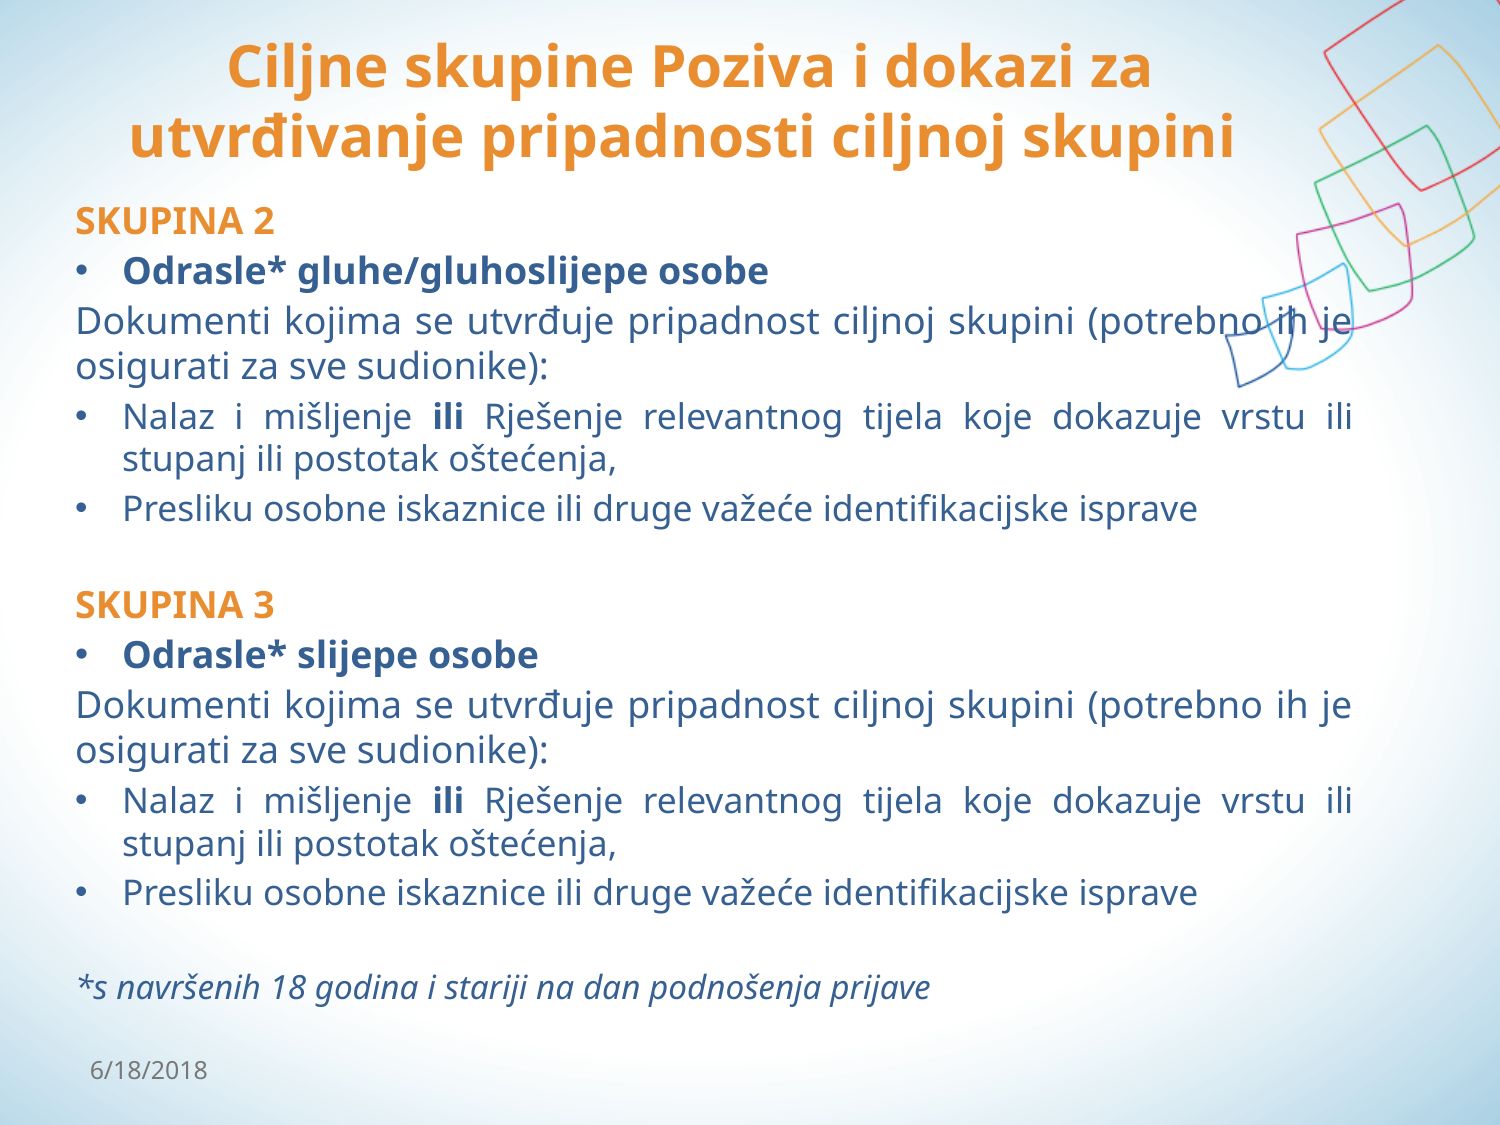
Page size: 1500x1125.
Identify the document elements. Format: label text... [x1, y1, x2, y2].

text_box SKUPINA 2 Odrasle* gluhe/gluhoslijepe osobe Dokumenti kojima se utvrđuje pripadnost ciljnoj skupini (potrebno ih je osigurati za sve sudionike): Nalaz i mišljenje ili Rješenje relevantnog tijela koje dokazuje vrstu ili stupanj ili postotak oštećenja, Presliku osobne iskaznice ili druge važeće identifikacijske isprave SKUPINA 3 Odrasle* slijepe osobe Dokumenti kojima se utvrđuje pripadnost ciljnoj skupini (potrebno ih je osigurati za sve sudionike): Nalaz i mišljenje ili Rješenje relevantnog tijela koje dokazuje vrstu ili stupanj ili postotak oštećenja, Presliku osobne iskaznice ili druge važeće identifikacijske isprave *s navršenih 18 godina i stariji na dan podnošenja prijave [60, 139, 1369, 1046]
title Ciljne skupine Poziva i dokazi za utvrđivanje pripadnosti ciljnoj skupini [96, 5, 1284, 193]
